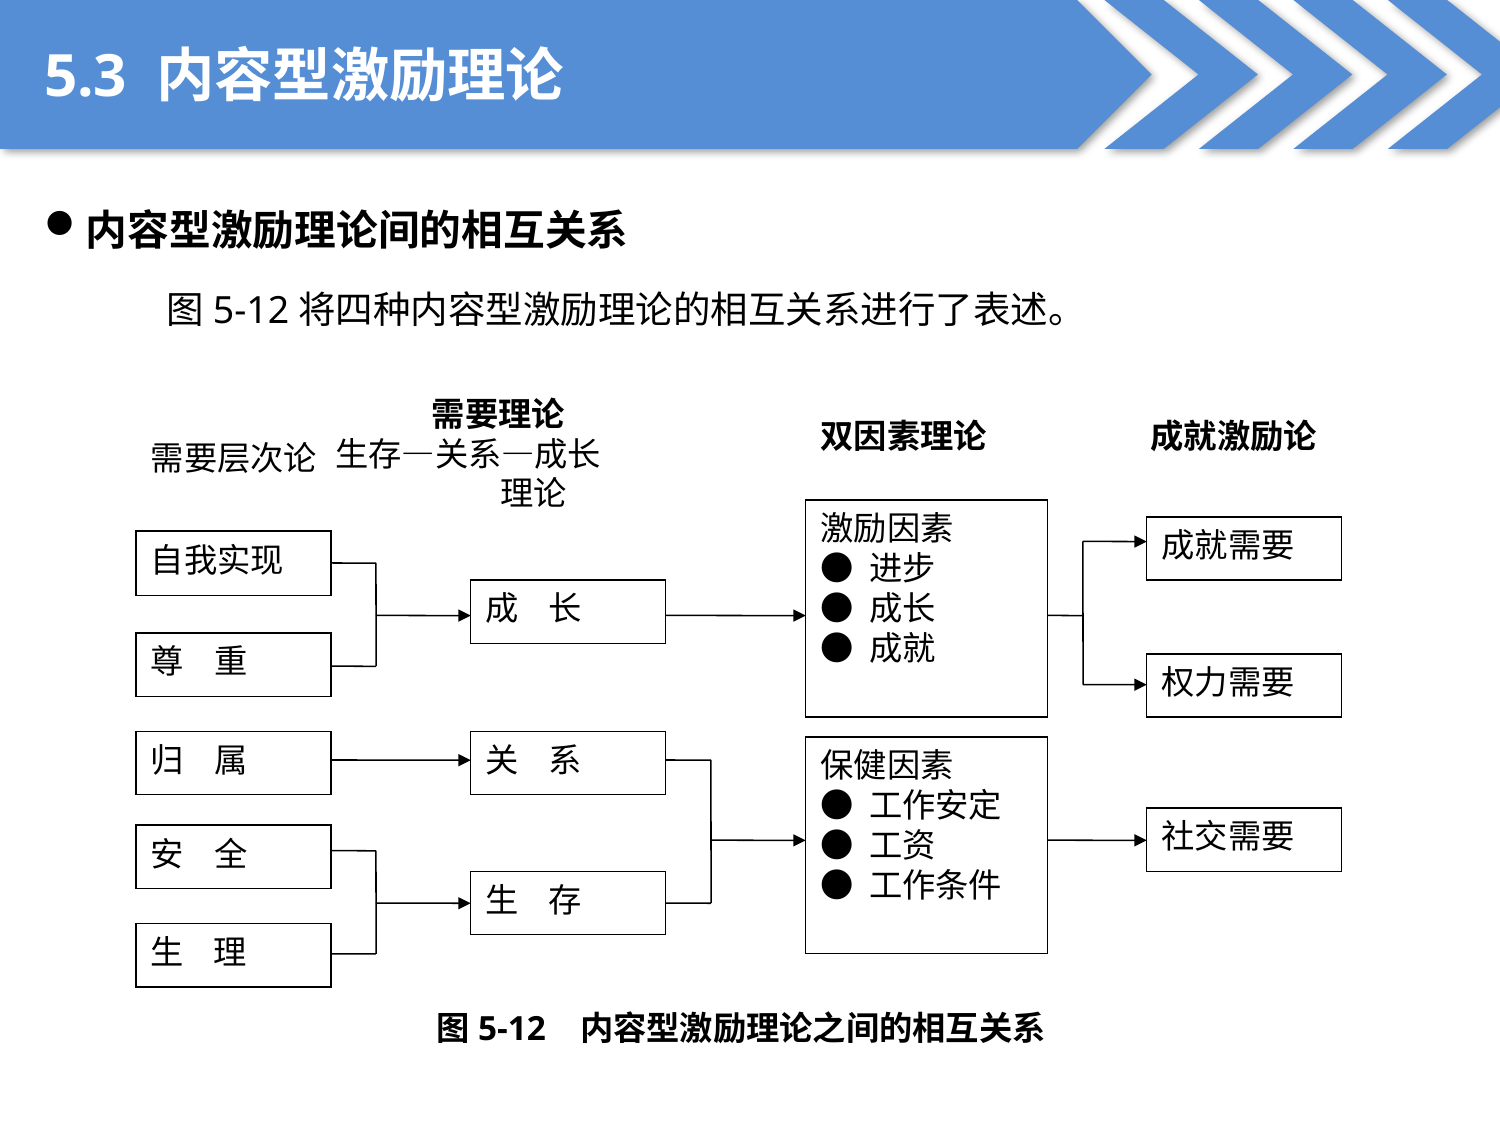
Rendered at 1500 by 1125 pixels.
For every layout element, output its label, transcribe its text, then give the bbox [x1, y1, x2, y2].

text_box 5.3 内容型激励理论 [29, 30, 580, 116]
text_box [135, 385, 1377, 1071]
text_box 内容型激励理论间的相互关系 [29, 196, 715, 262]
text_box 图5-12将四种内容型激励理论的相互关系进行了表述。 [76, 278, 1447, 339]
